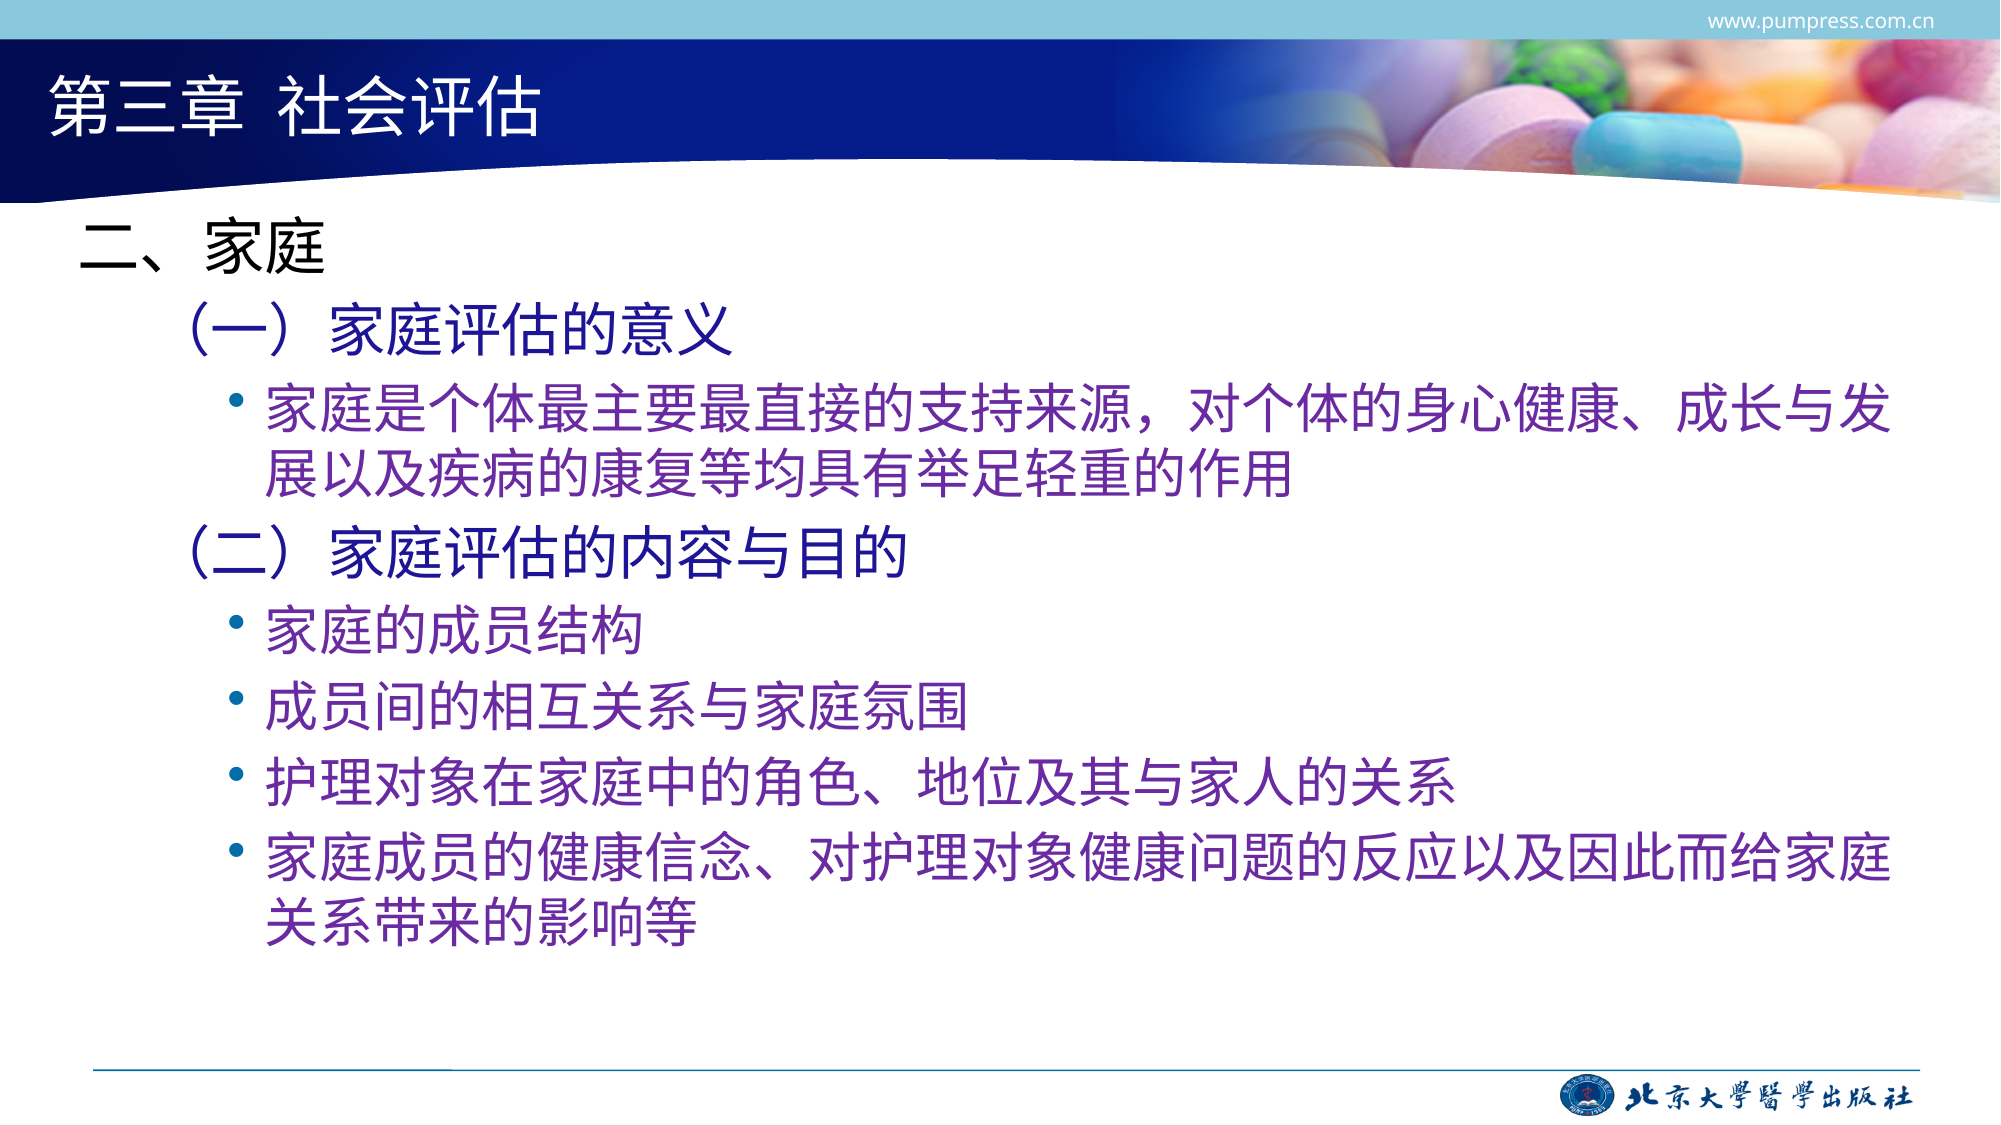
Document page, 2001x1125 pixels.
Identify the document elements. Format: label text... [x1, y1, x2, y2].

picture [0, 40, 2000, 203]
slide_number www.pumpress.com.cn [1366, 0, 1951, 38]
list 二、家庭 （一）家庭评估的意义 家庭是个体最主要最直接的支持来源，对个体的身心健康、成长与发展以及疾病的康复等均具有举足轻重的作用 （二）家庭评估的内容与目的 家庭的成员结构 成员间的相互关系与家庭氛围 护理对象在家庭中的角色、地位及其与家人的关系 家庭成员的健康信念、对护理对象健康问题的反应以及因此而给家庭关系带来的影响等 [62, 198, 1947, 1000]
picture [1560, 1074, 1915, 1118]
title 第三章 社会评估 [30, 58, 1799, 152]
